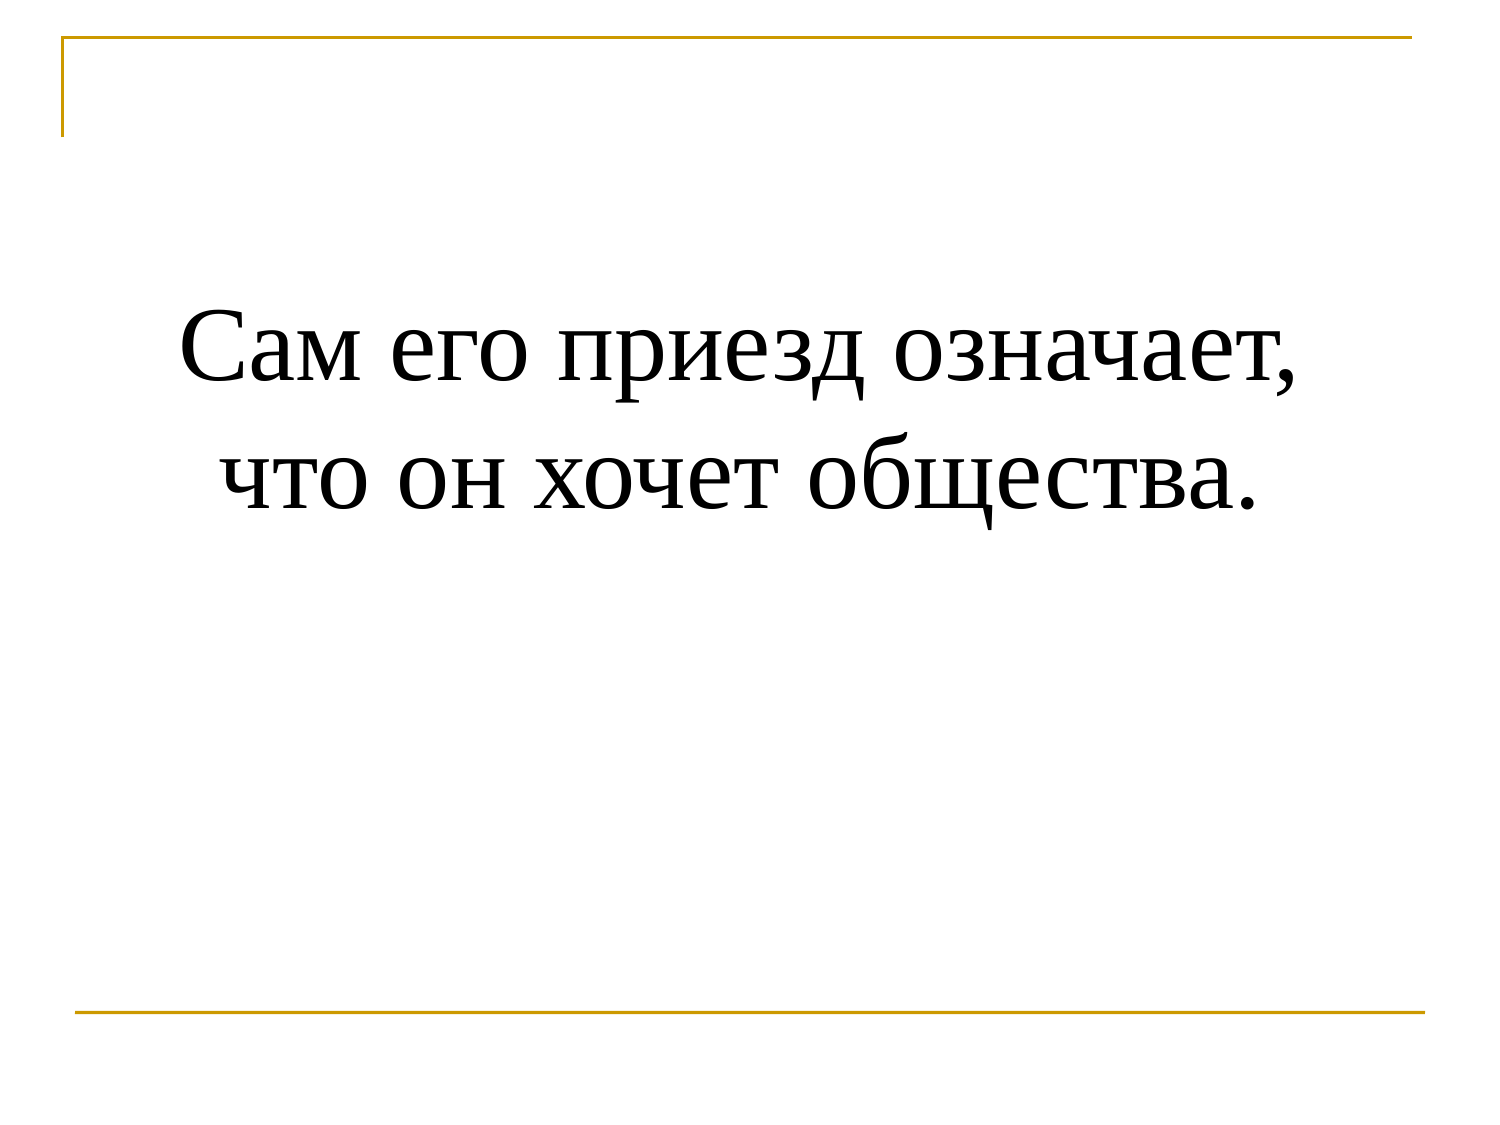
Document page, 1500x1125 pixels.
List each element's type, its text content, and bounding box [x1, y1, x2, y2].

list Сам его приезд означает, что он хочет общества. [147, 266, 1400, 999]
